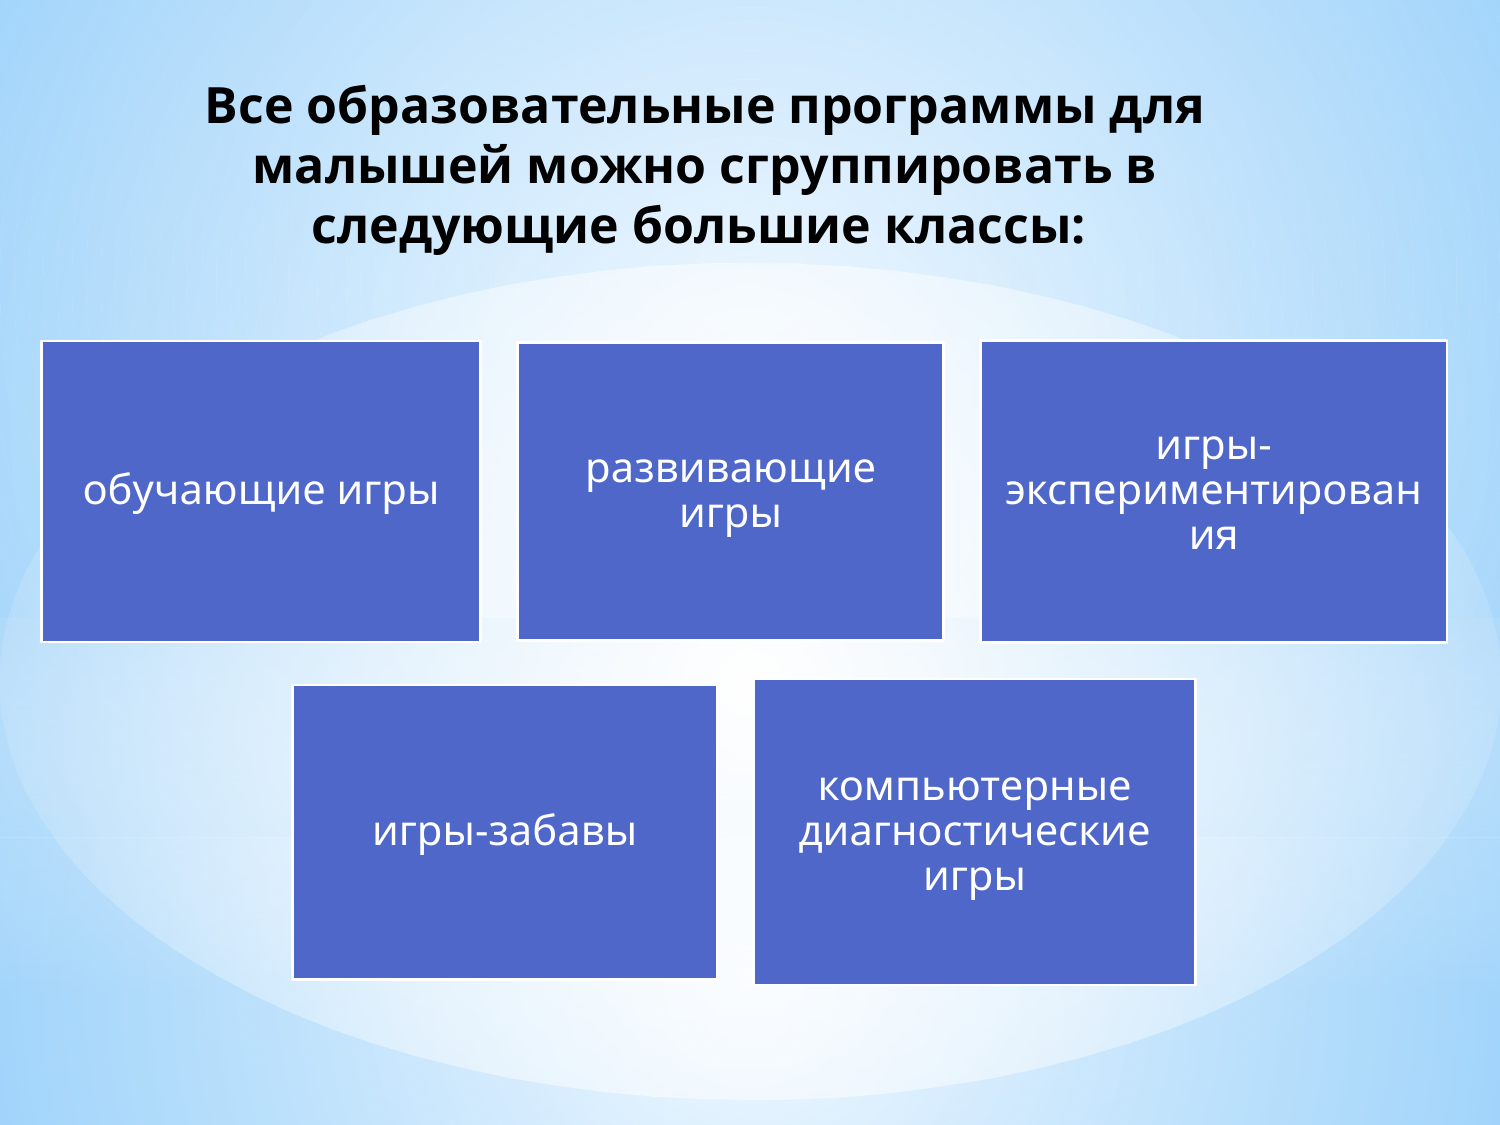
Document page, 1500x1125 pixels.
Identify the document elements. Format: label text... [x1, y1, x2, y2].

title Все образовательные программы для малышей можно сгруппировать в следующие большие классы: [171, 66, 1240, 254]
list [41, 278, 1448, 1047]
